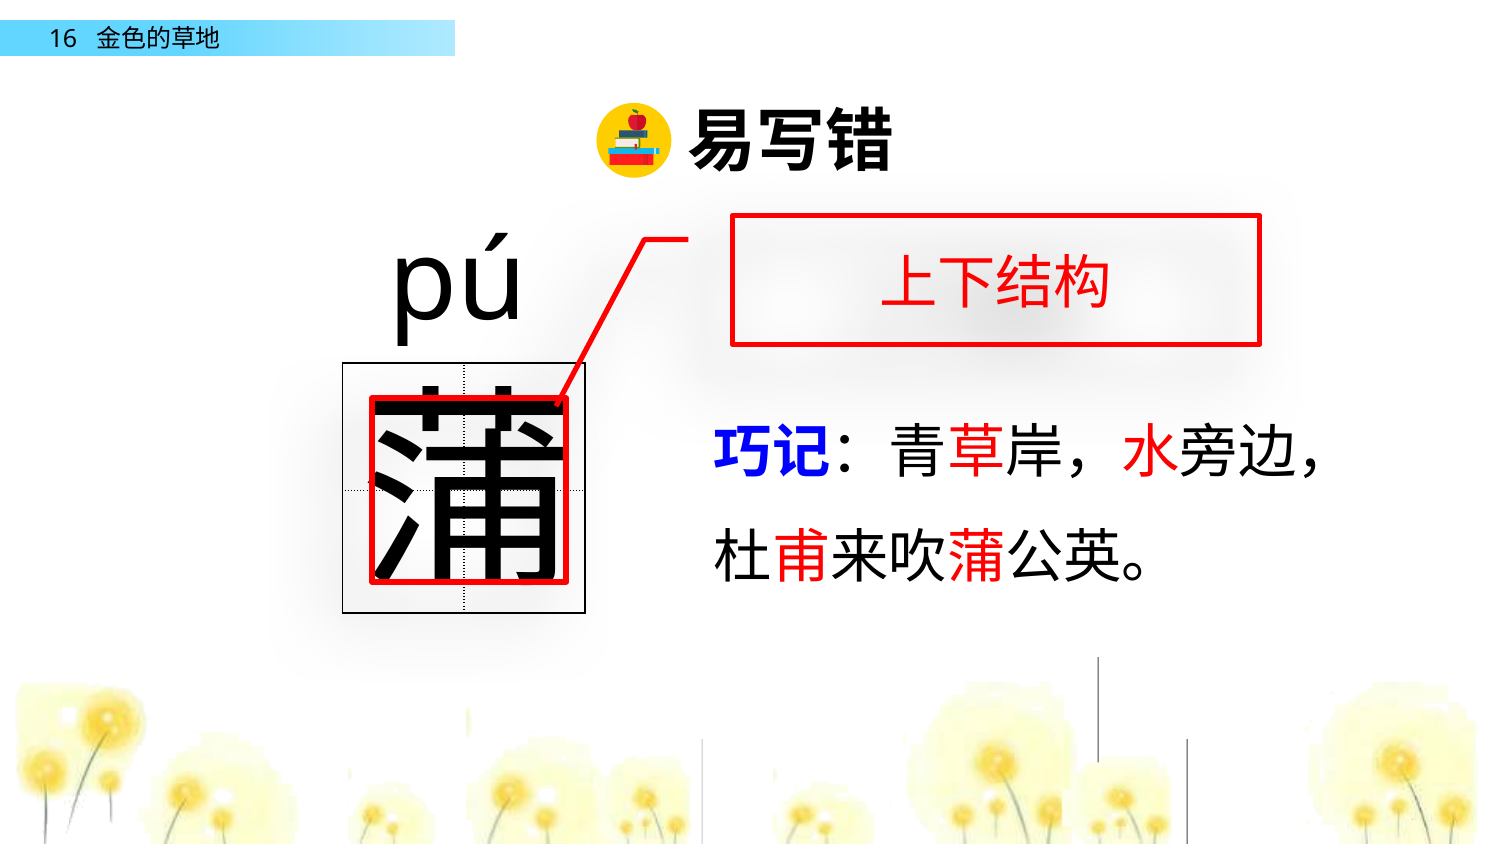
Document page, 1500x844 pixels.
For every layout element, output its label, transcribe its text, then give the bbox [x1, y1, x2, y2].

text_box 上下结构 [730, 213, 1262, 346]
text_box 蒲 [348, 346, 555, 382]
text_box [596, 102, 672, 178]
text_box [370, 396, 568, 584]
text_box 上下结构 [554, 237, 689, 408]
text_box 蒲 [577, 603, 582, 618]
table_header [343, 364, 348, 384]
text_box pú [377, 201, 582, 348]
text_box 巧记：青草岸，水旁边，杜甫来吹蒲公英。 [702, 374, 1376, 596]
picture [1222, 657, 1500, 844]
text_box 易写错 [676, 90, 916, 185]
picture [0, 657, 1188, 844]
